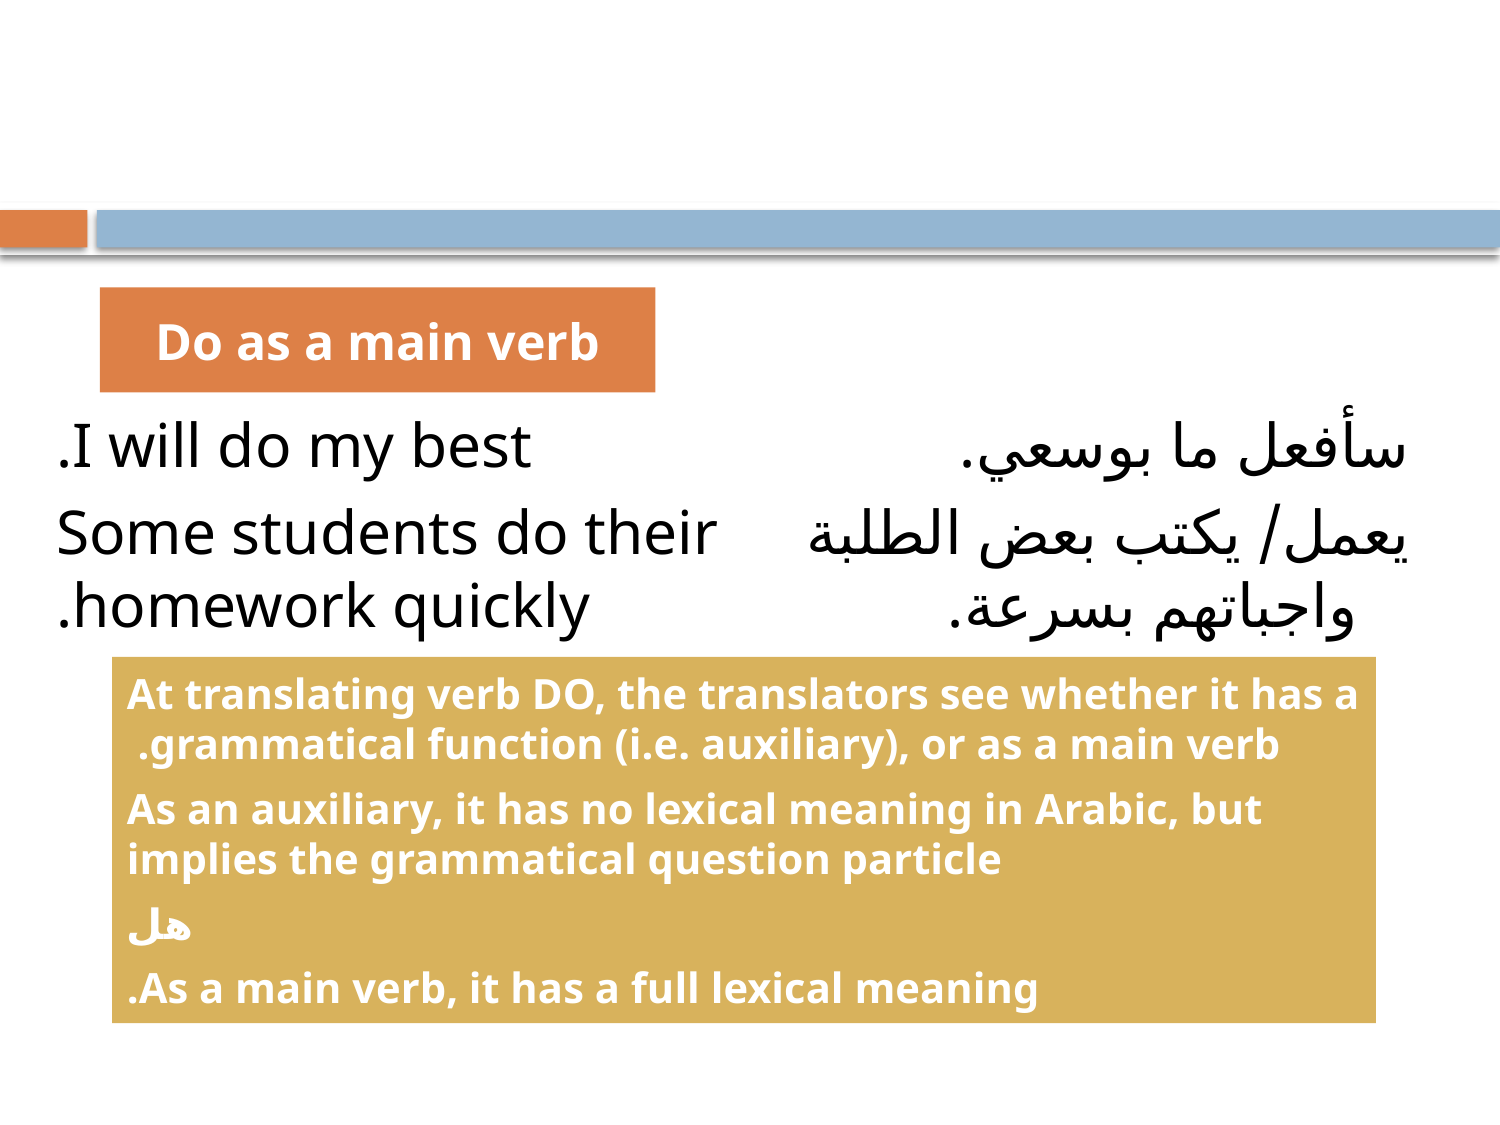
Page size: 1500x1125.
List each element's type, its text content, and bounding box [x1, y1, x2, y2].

list I will do my best. Some students do their homework quickly. [41, 399, 787, 752]
list سأفعل ما بوسعي. يعمل/ يكتب بعض الطلبة واجباتهم بسرعة. [787, 399, 1425, 705]
list At translating verb DO, the translators see whether it has a grammatical function (i.e. auxiliary), or as a main verb. As an auxiliary, it has no lexical meaning in Arabic, but implies the grammatical question particle هل As a main verb, it has a full lexical meaning. [112, 656, 1376, 1024]
list Do as a main verb [99, 287, 656, 393]
